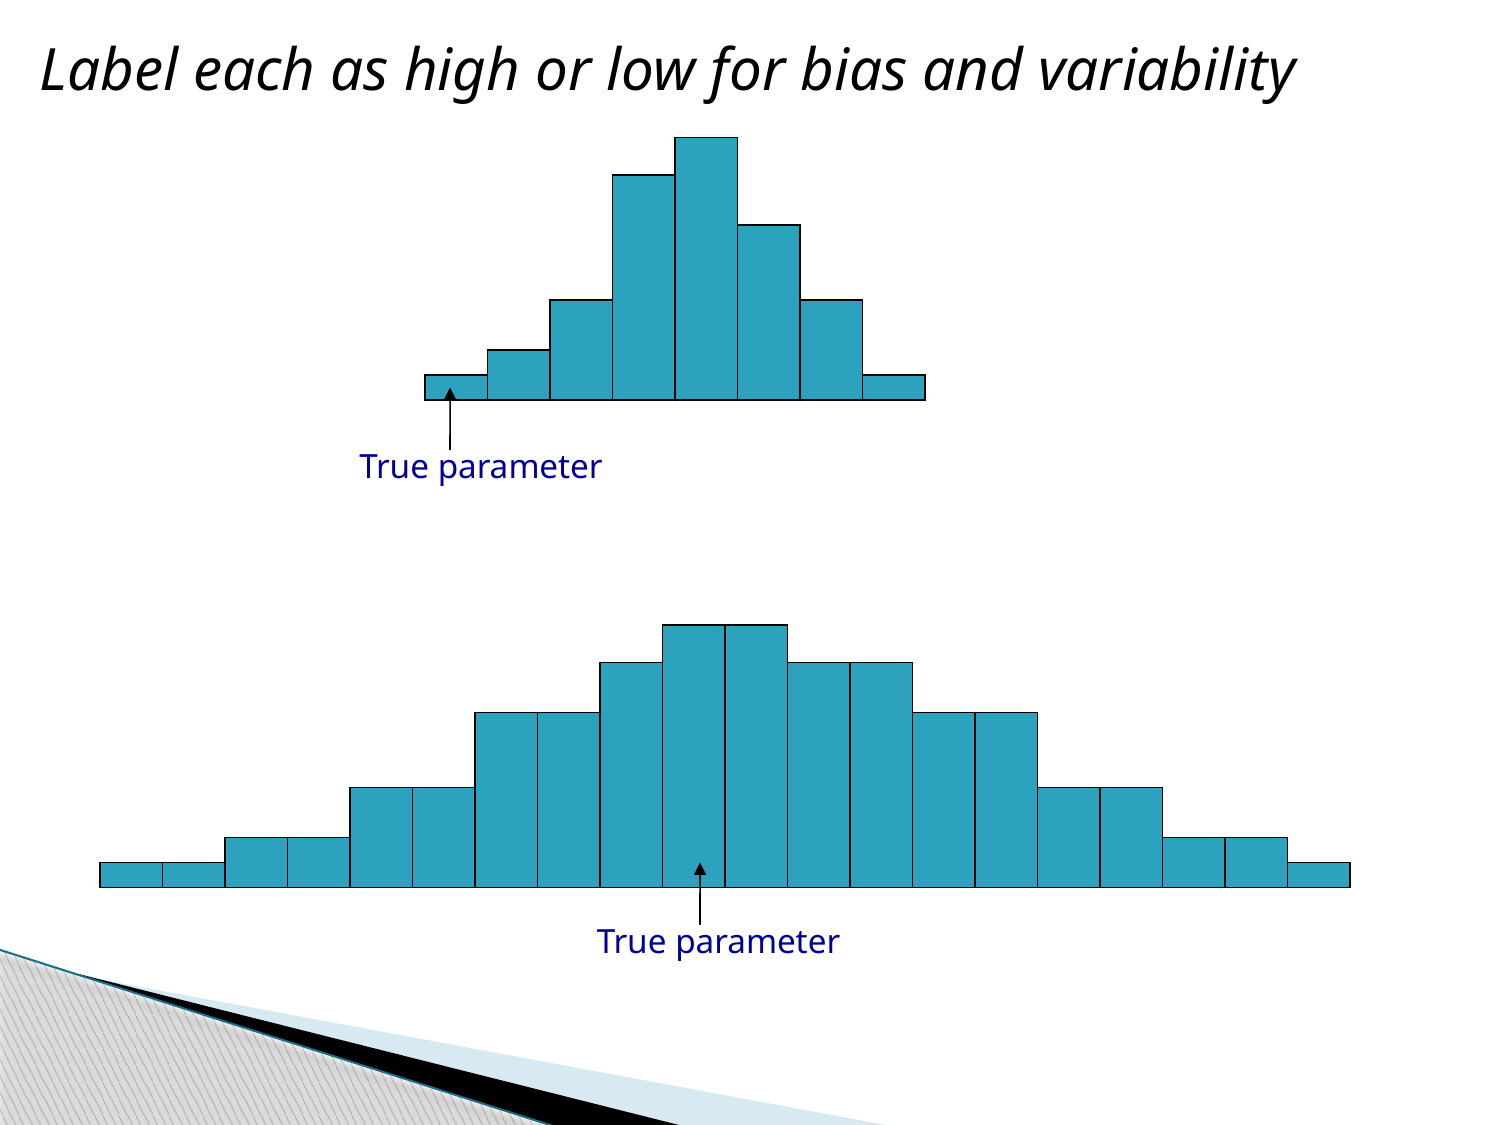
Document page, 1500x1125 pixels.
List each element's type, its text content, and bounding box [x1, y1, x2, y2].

text_box [424, 375, 488, 400]
text_box True parameter [174, 437, 788, 493]
text_box [443, 387, 457, 451]
text_box [674, 137, 738, 400]
text_box [612, 174, 675, 400]
text_box [549, 299, 613, 400]
text_box [737, 224, 800, 400]
text_box Label each as high or low for bias and variability [24, 24, 1488, 110]
text_box [487, 350, 550, 400]
text_box [799, 299, 863, 400]
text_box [49, 624, 1351, 968]
text_box [862, 375, 925, 400]
